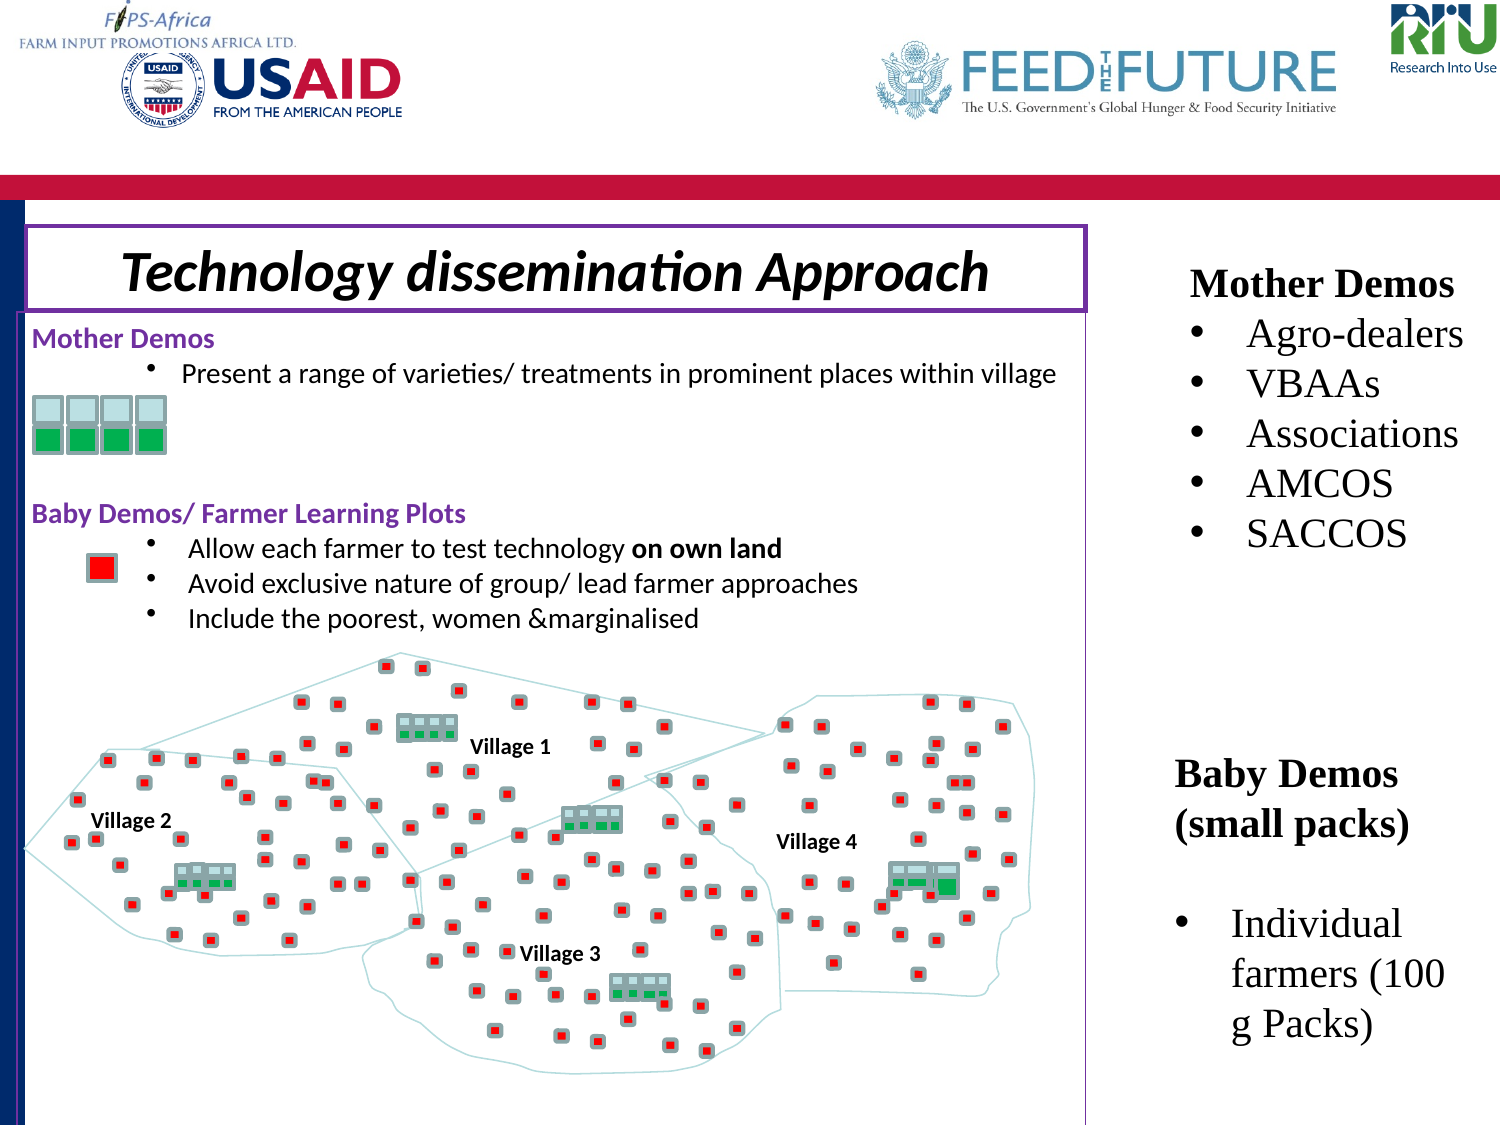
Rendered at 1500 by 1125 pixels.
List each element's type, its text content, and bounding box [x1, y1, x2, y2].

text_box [1, 0, 1497, 73]
text_box Mother Demos Agro-dealers VBAAs Associations AMCOS SACCOS [1174, 248, 1492, 564]
picture [80, 73, 442, 158]
text_box Technology dissemination Approach [26, 226, 1086, 311]
text_box Baby Demos (small packs) Individual farmers (100 g Packs) [1159, 738, 1492, 1054]
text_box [16, 311, 1086, 1125]
picture [837, 73, 1378, 152]
